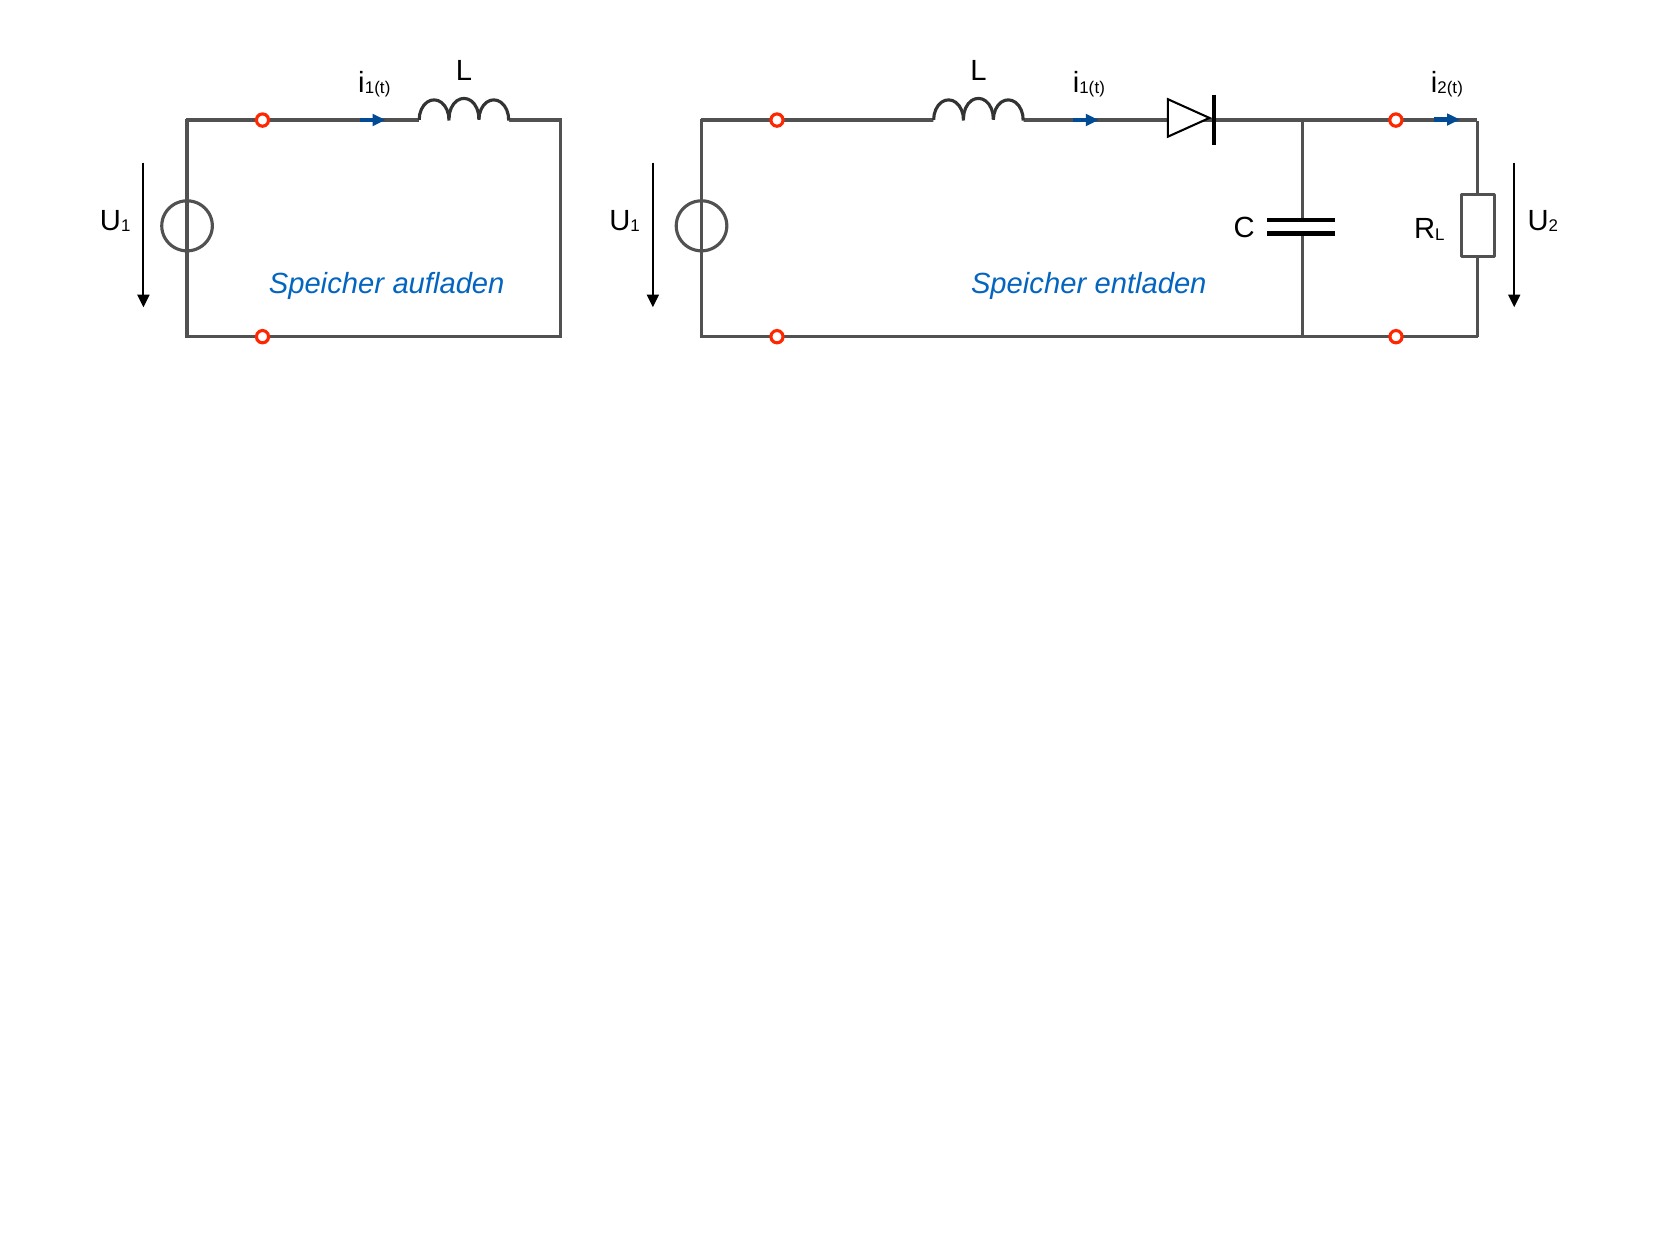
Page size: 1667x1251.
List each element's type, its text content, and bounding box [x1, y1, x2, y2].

text_box [256, 113, 269, 127]
text_box i2(t) [1414, 55, 1480, 106]
text_box [161, 200, 213, 251]
text_box U1 [86, 193, 143, 244]
text_box [1073, 113, 1099, 127]
text_box L [410, 43, 518, 94]
text_box Speicher aufladen [248, 255, 525, 308]
text_box Speicher entladen [951, 255, 1228, 308]
text_box [256, 330, 269, 343]
text_box [770, 330, 784, 343]
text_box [1165, 96, 1217, 144]
text_box i1(t) [342, 55, 407, 106]
text_box U1 [595, 193, 653, 244]
text_box U1 [654, 193, 687, 244]
text_box [1389, 330, 1403, 343]
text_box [418, 88, 510, 127]
text_box U2 [1514, 193, 1605, 244]
text_box [646, 162, 660, 308]
text_box [1434, 113, 1460, 126]
text_box L [924, 43, 1032, 94]
text_box [684, 200, 727, 251]
text_box U1 [144, 193, 178, 244]
text_box [1389, 113, 1403, 127]
text_box C [1190, 200, 1298, 251]
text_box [933, 88, 1024, 127]
text_box i1(t) [1056, 55, 1122, 106]
text_box [137, 162, 150, 308]
text_box RL [1375, 202, 1483, 252]
text_box [770, 113, 784, 127]
text_box [1508, 244, 1521, 308]
text_box [359, 113, 386, 127]
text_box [1266, 217, 1336, 234]
text_box [1461, 194, 1495, 257]
